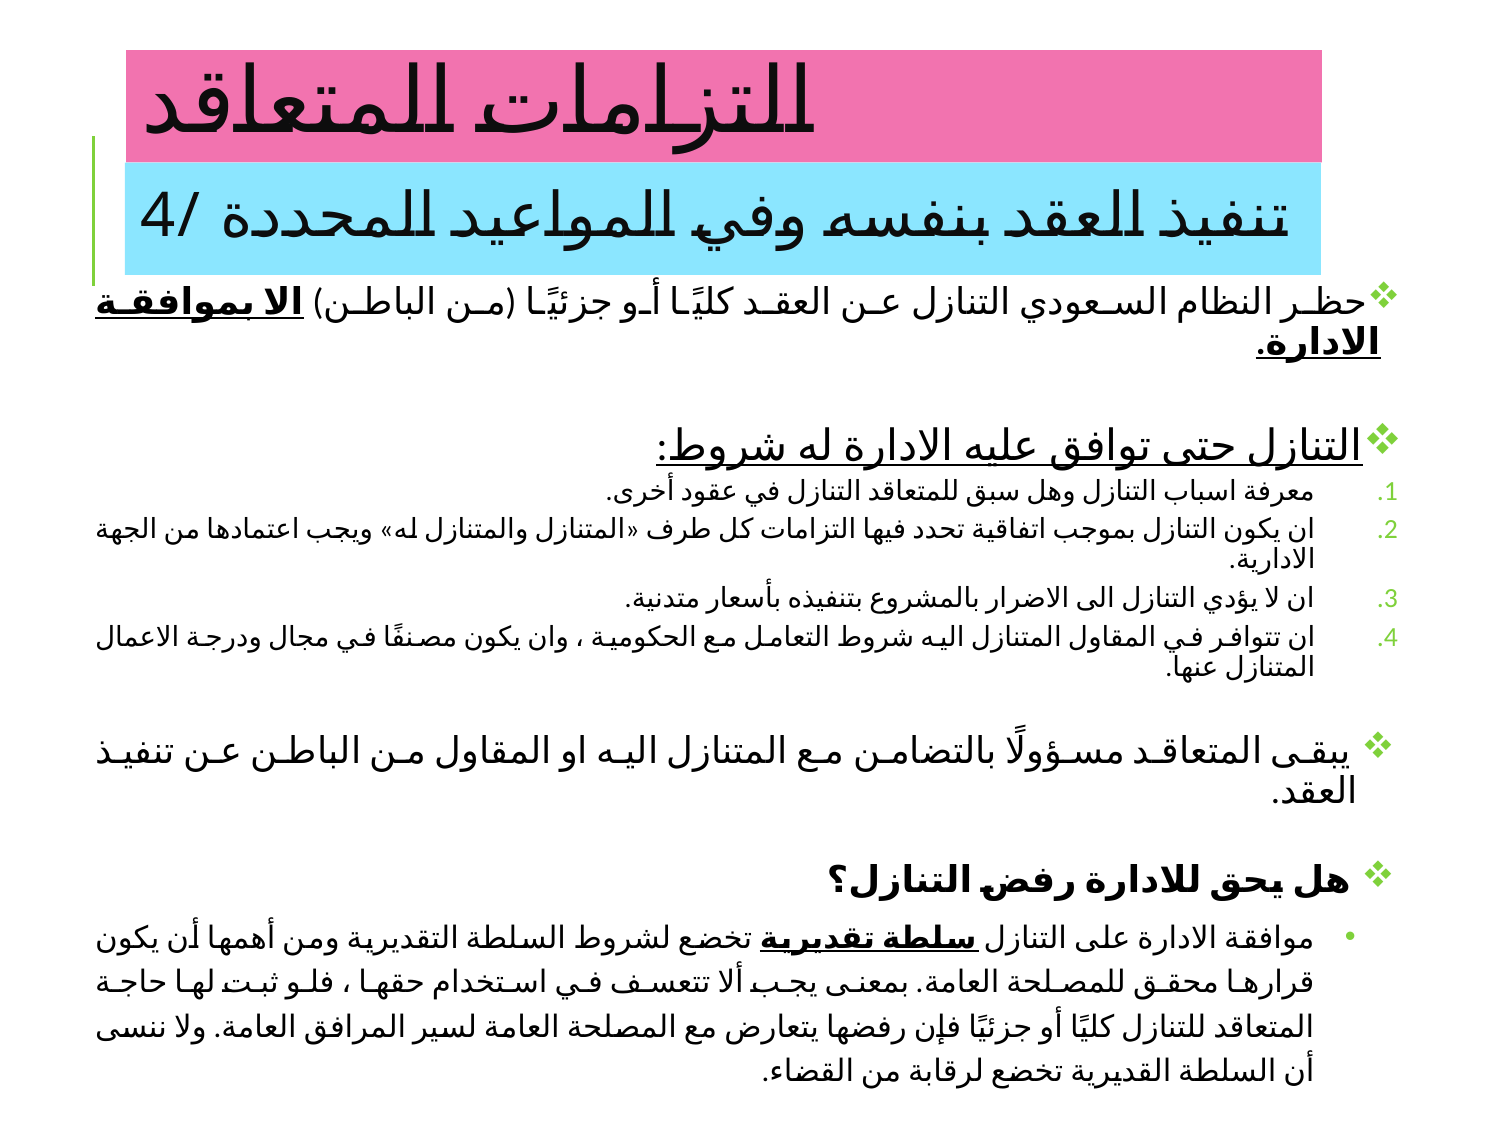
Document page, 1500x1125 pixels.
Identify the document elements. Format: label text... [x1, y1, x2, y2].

list حظر النظام السعودي التنازل عن العقد كليًا أو جزئيًا (من الباطن) الا بموافقة الادارة. التنازل حتى توافق عليه الادارة له شروط: معرفة اسباب التنازل وهل سبق للمتعاقد التنازل في عقود أخرى. ان يكون التنازل بموجب اتفاقية تحدد فيها التزامات كل طرف «المتنازل والمتنازل له» ويجب اعتمادها من الجهة الادارية. ان لا يؤدي التنازل الى الاضرار بالمشروع بتنفيذه بأسعار متدنية. ان تتوافر في المقاول المتنازل اليه شروط التعامل مع الحكومية ، وان يكون مصنفًا في مجال ودرجة الاعمال المتنازل عنها. يبقى المتعاقد مسؤولًا بالتضامن مع المتنازل اليه او المقاول من الباطن عن تنفيذ العقد. هل يحق للادارة رفض التنازل؟ موافقة الادارة على التنازل سلطة تقديرية تخضع لشروط السلطة التقديرية ومن أهمها أن يكون قرارها محقق للمصلحة العامة. بمعنى يجب ألا تتعسف في استخدام حقها ، فلو ثبت لها حاجة المتعاقد للتنازل كليًا أو جزئيًا فإن رفضها يتعارض مع المصلحة العامة لسير المرافق العامة. ولا ننسى أن السلطة القديرية تخضع لرقابة من القضاء. [87, 275, 1400, 1100]
text_box 4/ تنفيذ العقد بنفسه وفي المواعيد المحددة [124, 162, 1321, 275]
title التزامات المتعاقد [126, 50, 1322, 163]
